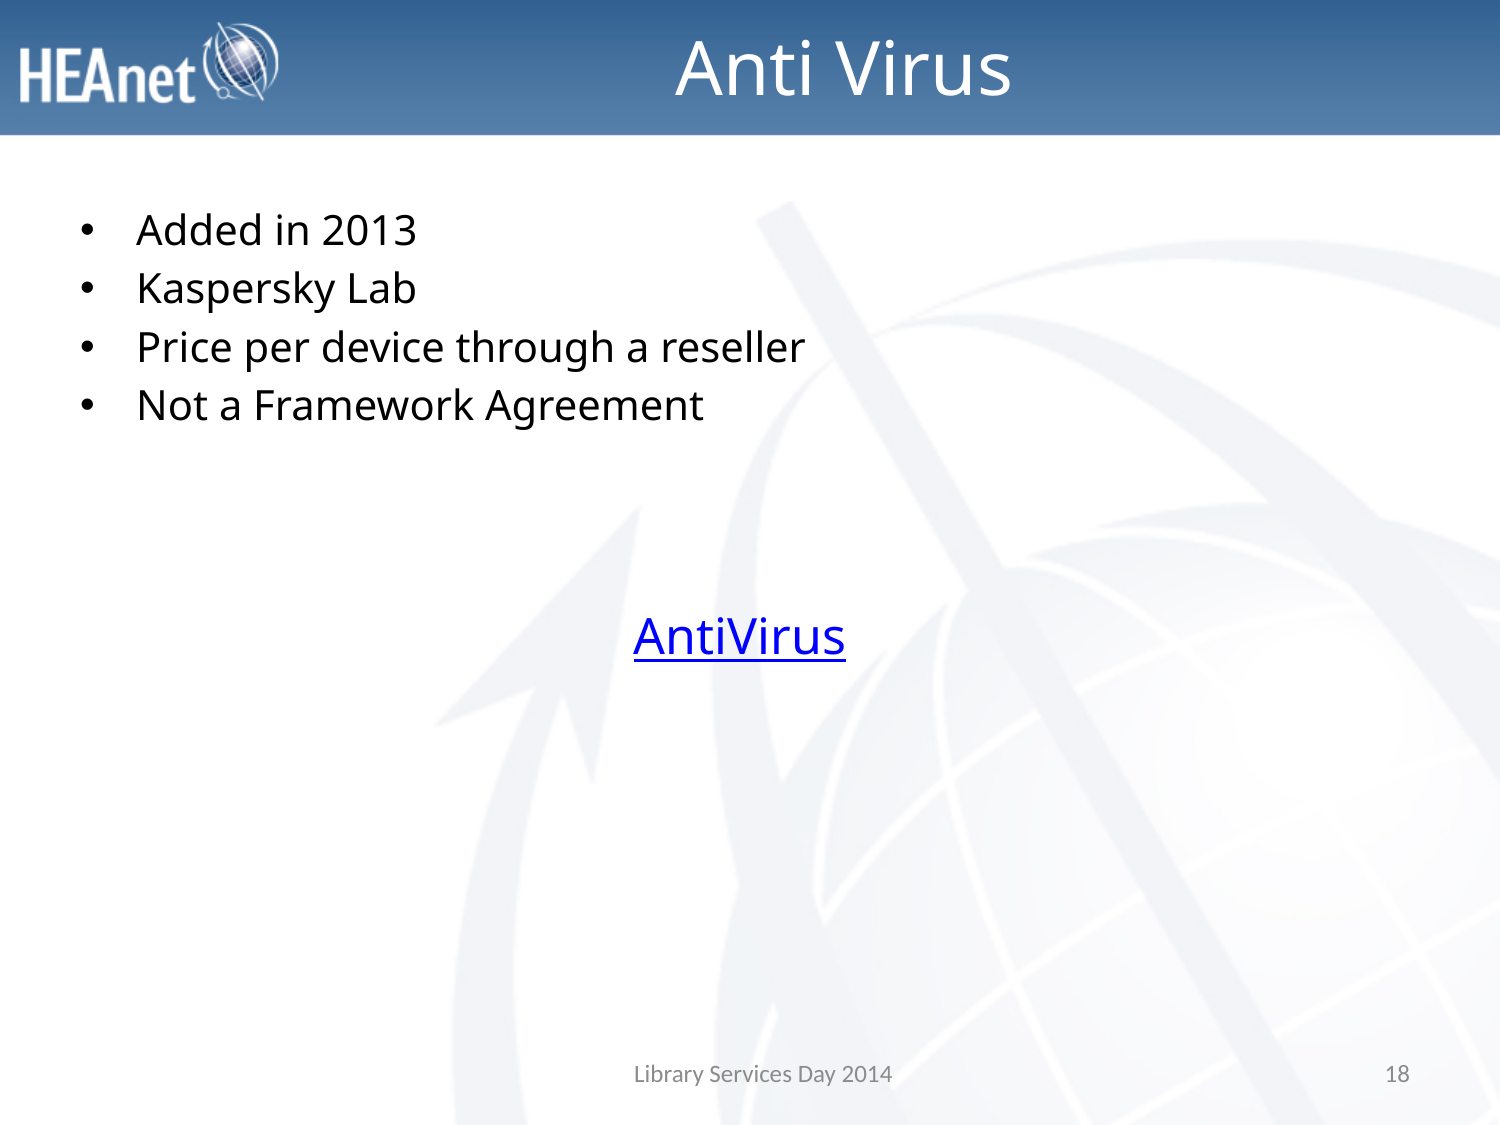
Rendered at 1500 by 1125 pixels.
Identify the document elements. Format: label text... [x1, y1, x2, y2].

title Anti Virus [312, 0, 1376, 160]
picture [0, 0, 1500, 1125]
slide_number 18 [1074, 1042, 1425, 1103]
list Added in 2013 Kaspersky Lab Price per device through a reseller Not a Framework Agreement AntiVirus [64, 196, 1415, 1035]
footer Library Services Day 2014 [454, 1042, 1073, 1103]
